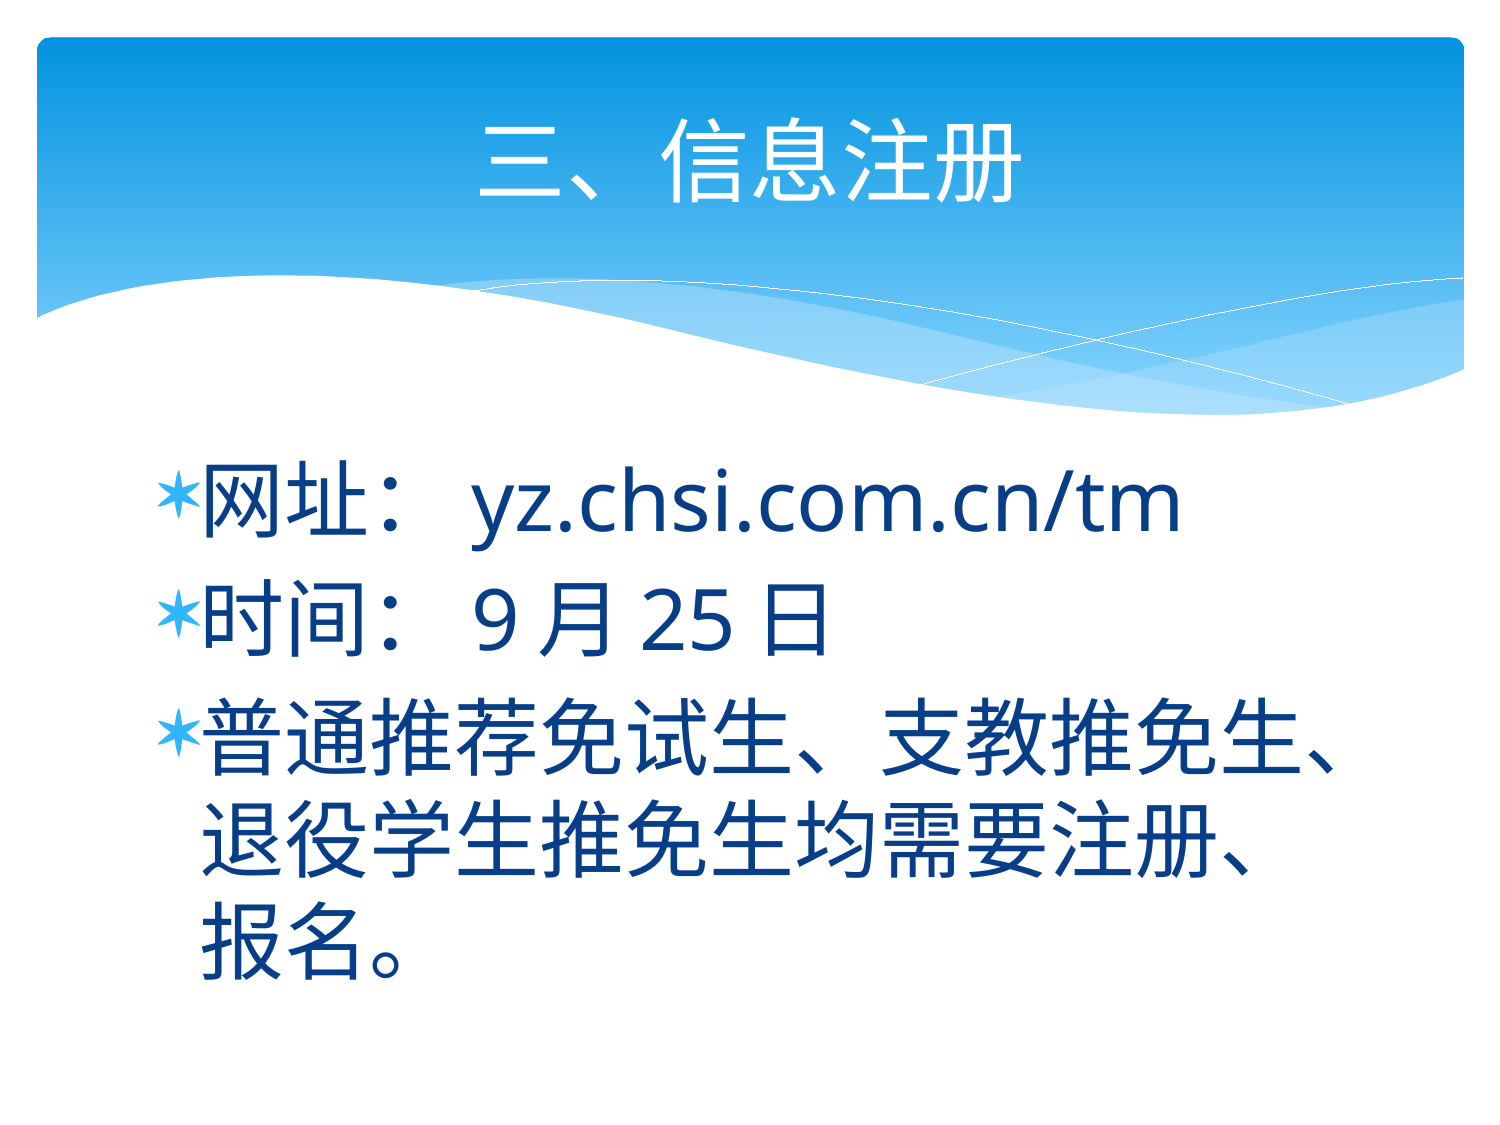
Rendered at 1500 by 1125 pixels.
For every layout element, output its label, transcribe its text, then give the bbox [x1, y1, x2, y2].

list 网址：yz.chsi.com.cn/tm 时间：9月25日 普通推荐免试生、支教推免生、退役学生推免生均需要注册、报名。 [143, 438, 1359, 1005]
title 三、信息注册 [75, 55, 1425, 261]
